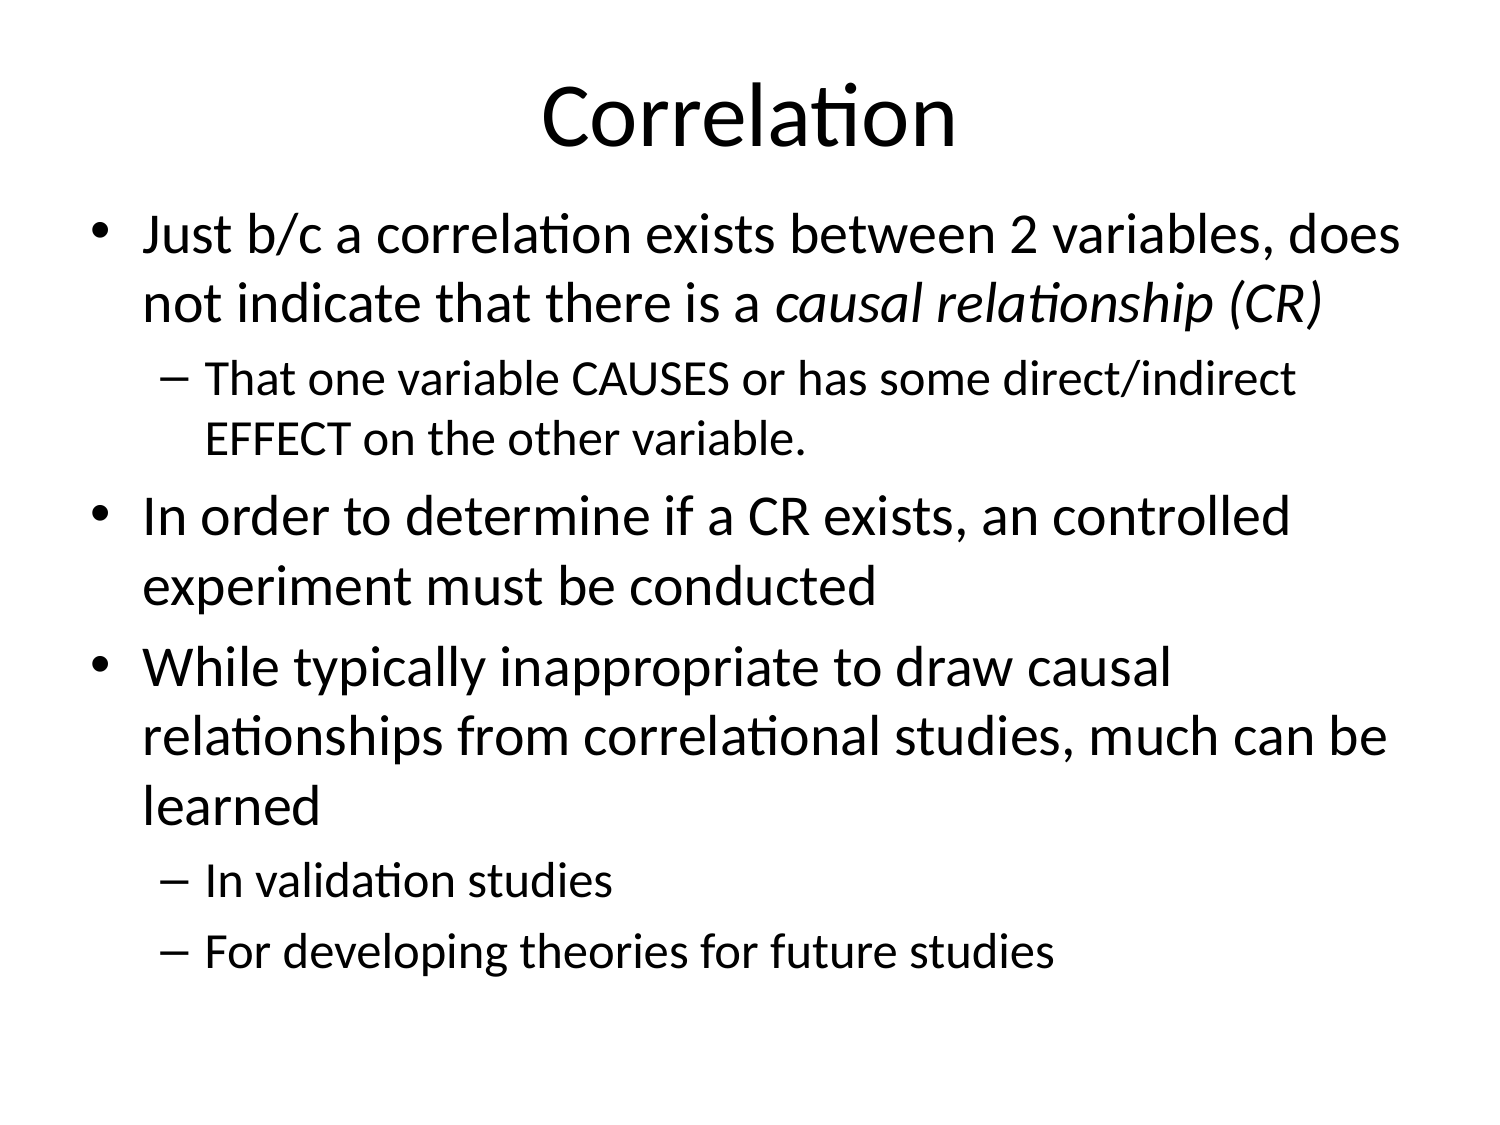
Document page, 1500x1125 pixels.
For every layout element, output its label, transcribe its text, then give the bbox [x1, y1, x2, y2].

title Correlation [75, 45, 1425, 175]
list Just b/c a correlation exists between 2 variables, does not indicate that there is a causal relationship (CR) That one variable CAUSES or has some direct/indirect EFFECT on the other variable. In order to determine if a CR exists, an controlled experiment must be conducted While typically inappropriate to draw causal relationships from correlational studies, much can be learned In validation studies For developing theories for future studies [75, 187, 1425, 1063]
